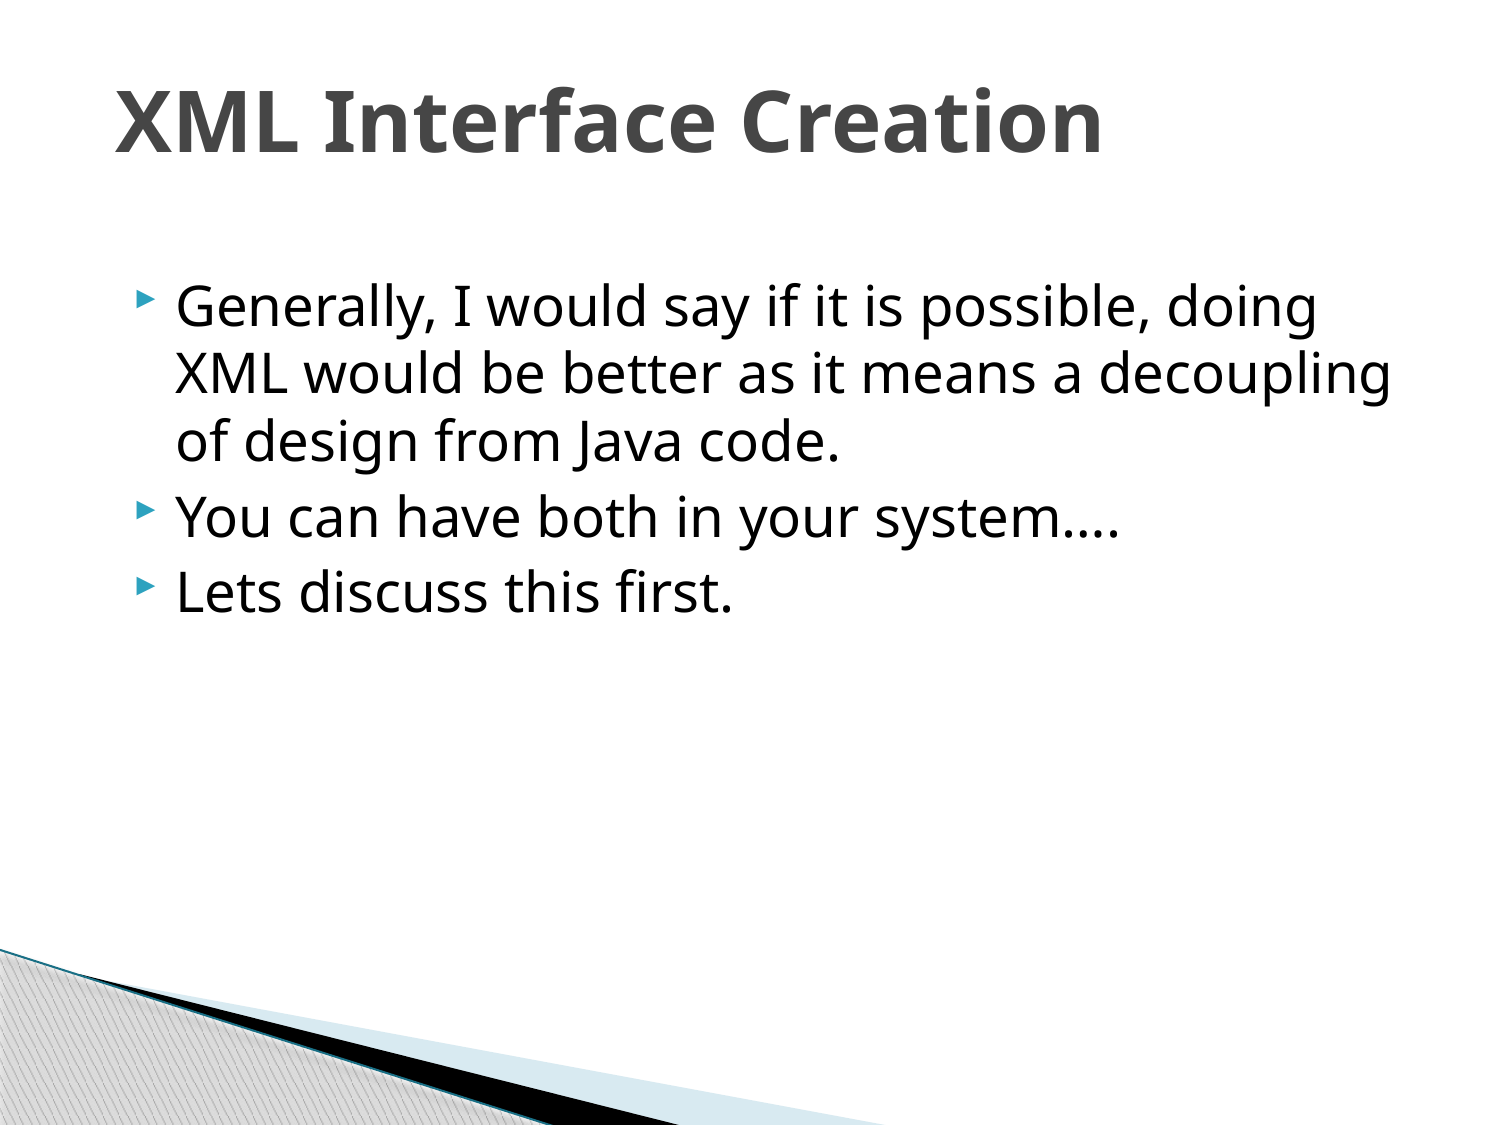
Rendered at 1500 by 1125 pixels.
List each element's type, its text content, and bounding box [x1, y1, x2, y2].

title XML Interface Creation [100, 37, 1438, 200]
list Generally, I would say if it is possible, doing XML would be better as it means a decoupling of design from Java code. You can have both in your system…. Lets discuss this first. [100, 262, 1438, 1000]
